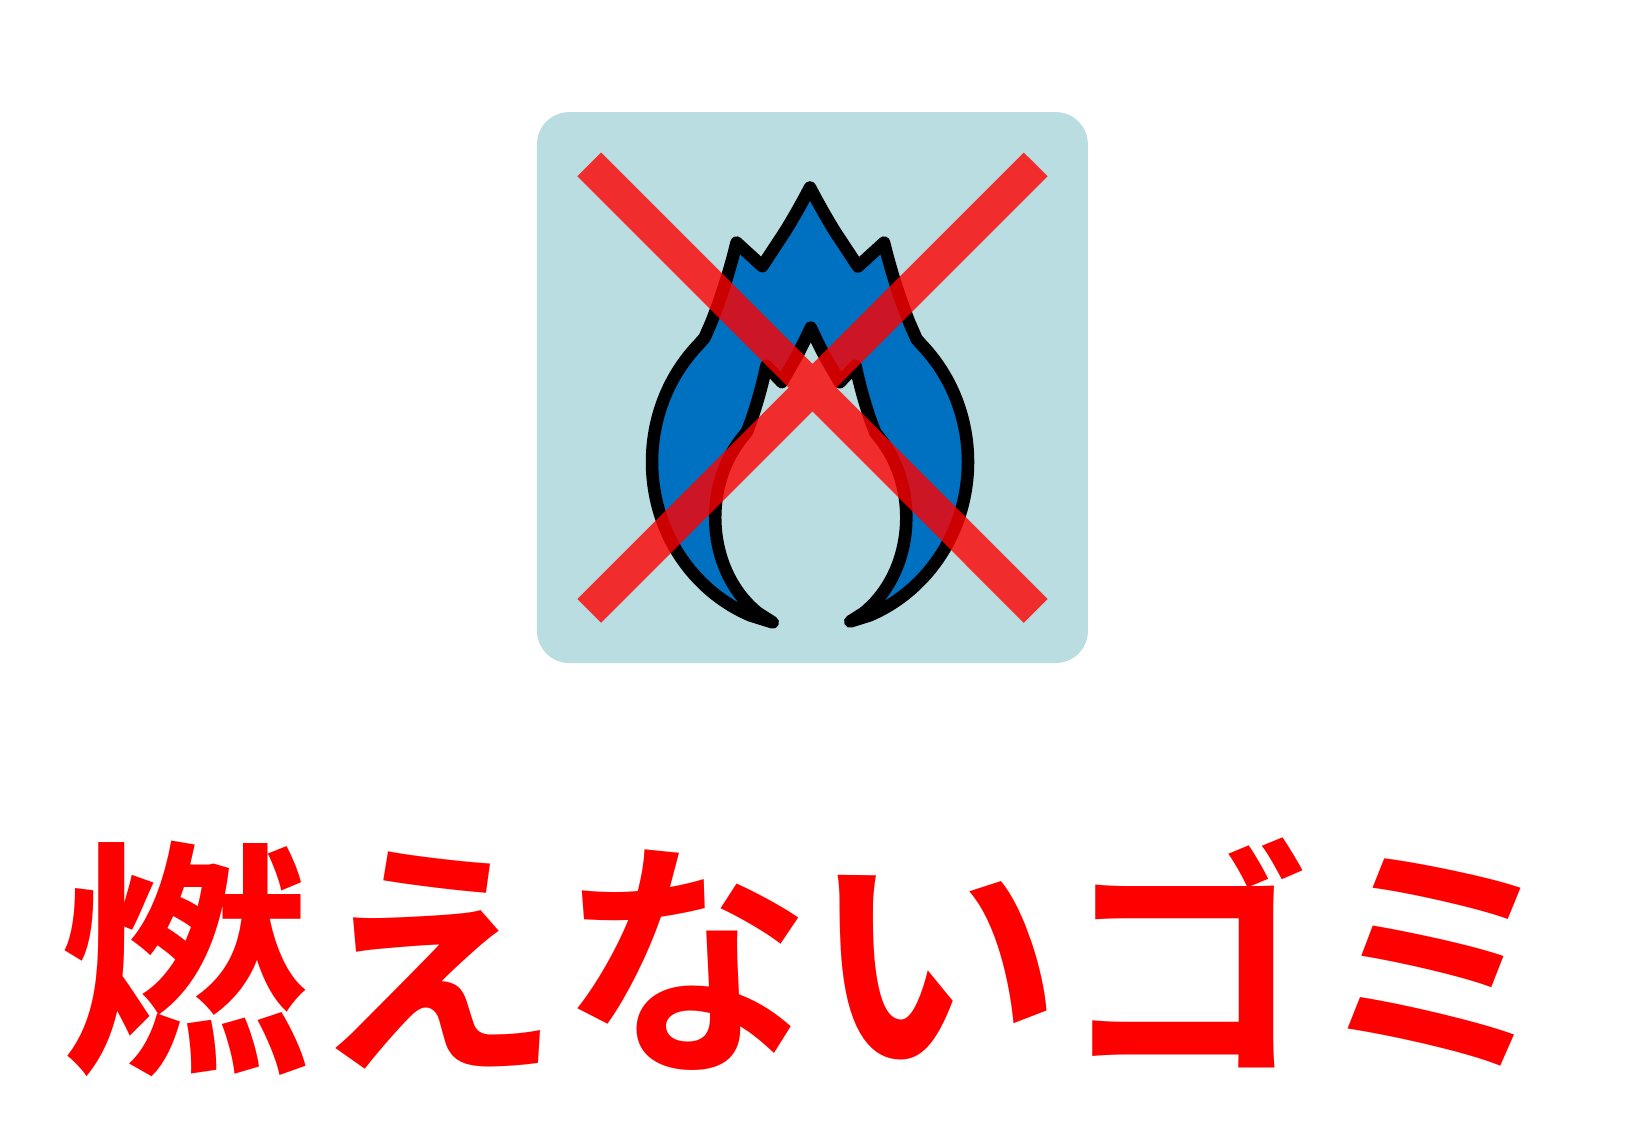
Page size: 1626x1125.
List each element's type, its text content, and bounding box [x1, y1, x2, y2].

text_box 燃えないゴミ [0, 797, 1625, 1112]
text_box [536, 111, 1089, 664]
